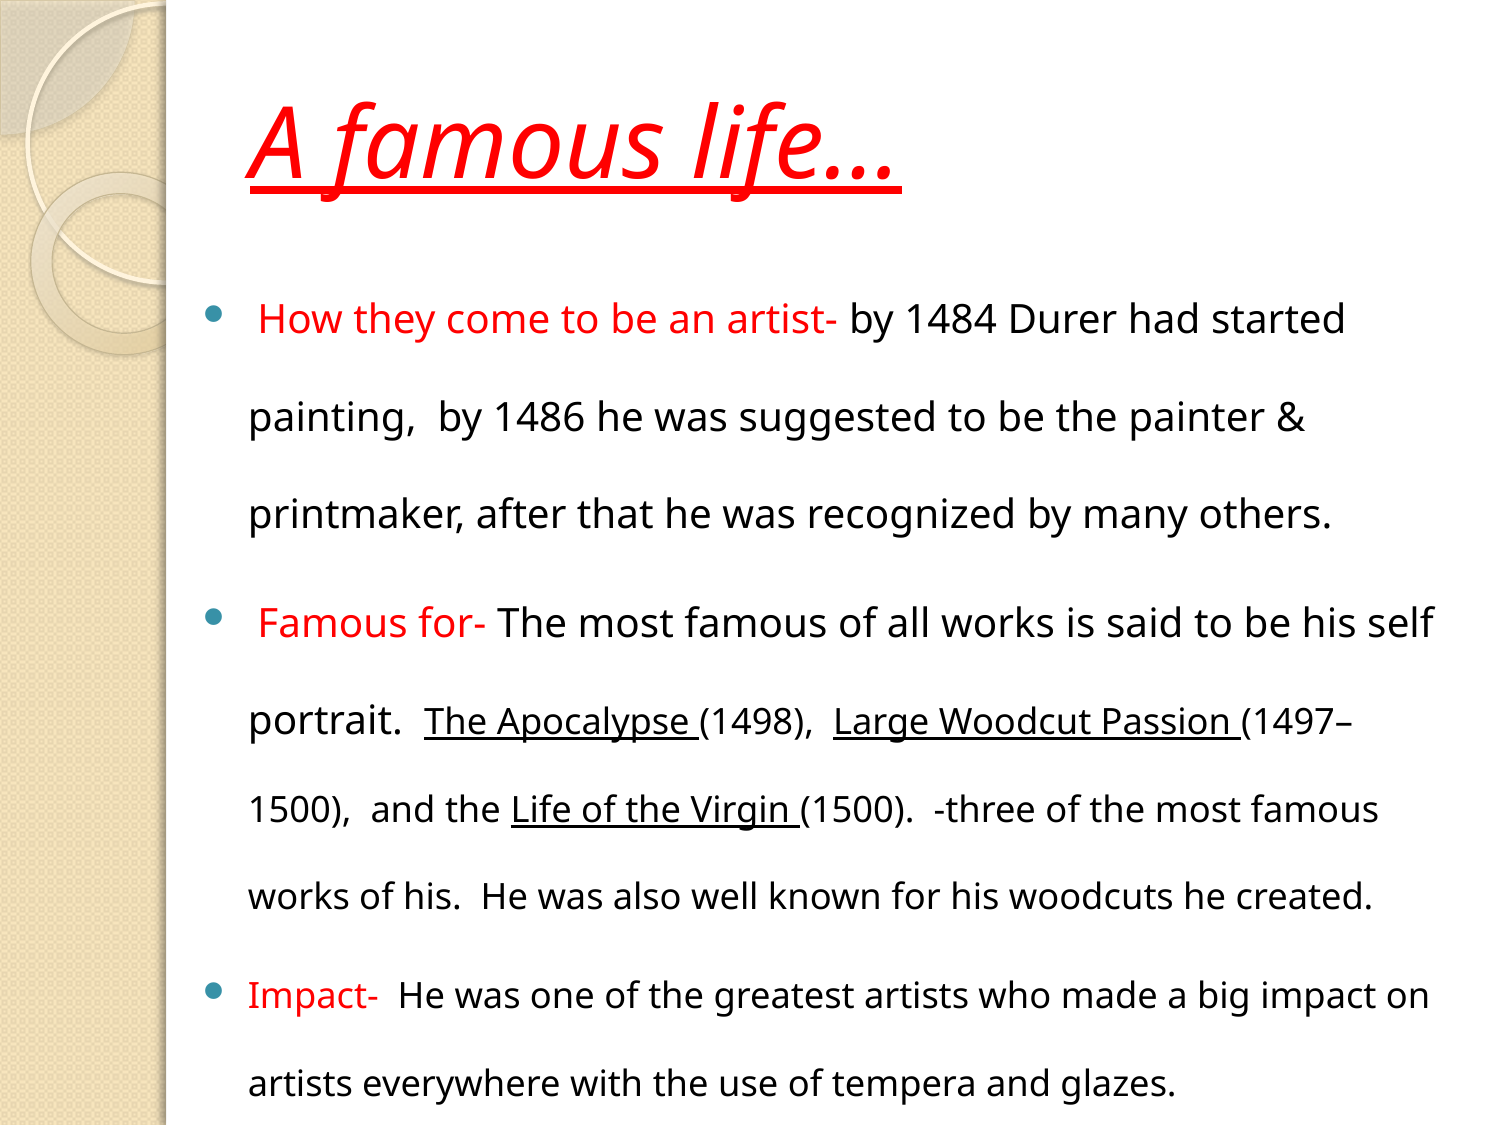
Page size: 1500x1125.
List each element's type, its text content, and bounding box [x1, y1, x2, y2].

list How they come to be an artist- by 1484 Durer had started painting, by 1486 he was suggested to be the painter & printmaker, after that he was recognized by many others. Famous for- The most famous of all works is said to be his self portrait. The Apocalypse (1498), Large Woodcut Passion (1497–1500), and the Life of the Virgin (1500). -three of the most famous works of his. He was also well known for his woodcuts he created. Impact- He was one of the greatest artists who made a big impact on artists everywhere with the use of tempera and glazes. [174, 237, 1466, 1125]
title A famous life… [235, 45, 1466, 233]
